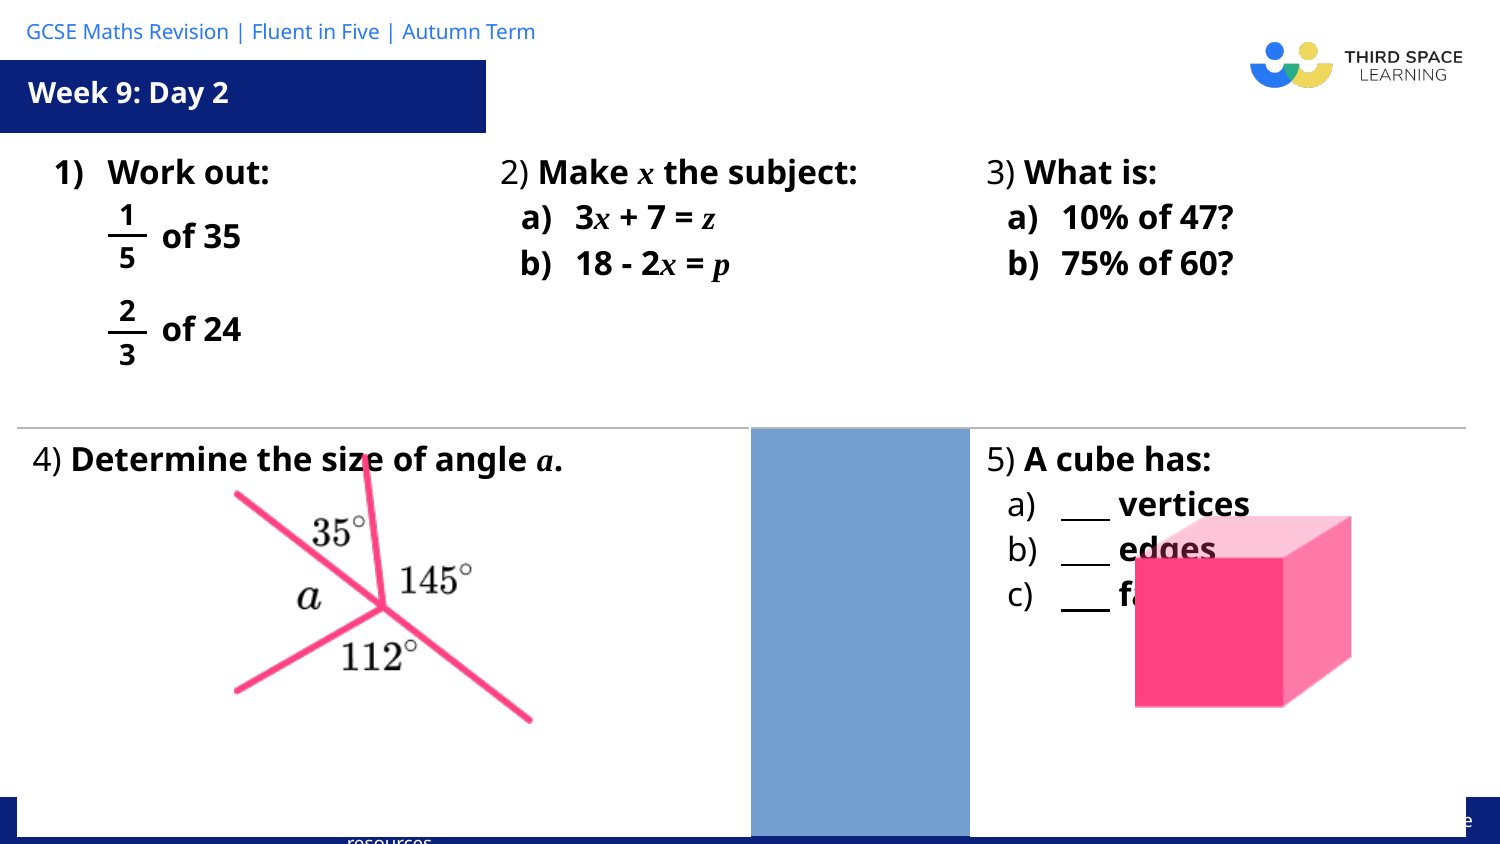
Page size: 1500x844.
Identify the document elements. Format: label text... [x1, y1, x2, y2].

picture [233, 453, 535, 724]
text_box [107, 292, 148, 373]
text_box of 35 [152, 200, 273, 271]
table_header 3) What is: 10% of 47? 75% of 60? [972, 142, 1464, 427]
table_header 2) Make x the subject: 3x + 7 = z 18 - 2x = p [486, 142, 970, 427]
text_box Week 9: Day 2 [13, 59, 383, 160]
table_header Work out: [19, 142, 484, 427]
picture [1135, 516, 1354, 708]
table_cell 5) A cube has: ⠀⠀ vertices ⠀⠀ edges ⠀⠀ faces [972, 429, 1464, 835]
picture [1250, 33, 1465, 99]
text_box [107, 195, 148, 276]
table_cell 4) Determine the size of angle a. [19, 429, 749, 835]
text_box of 24 [148, 292, 273, 363]
